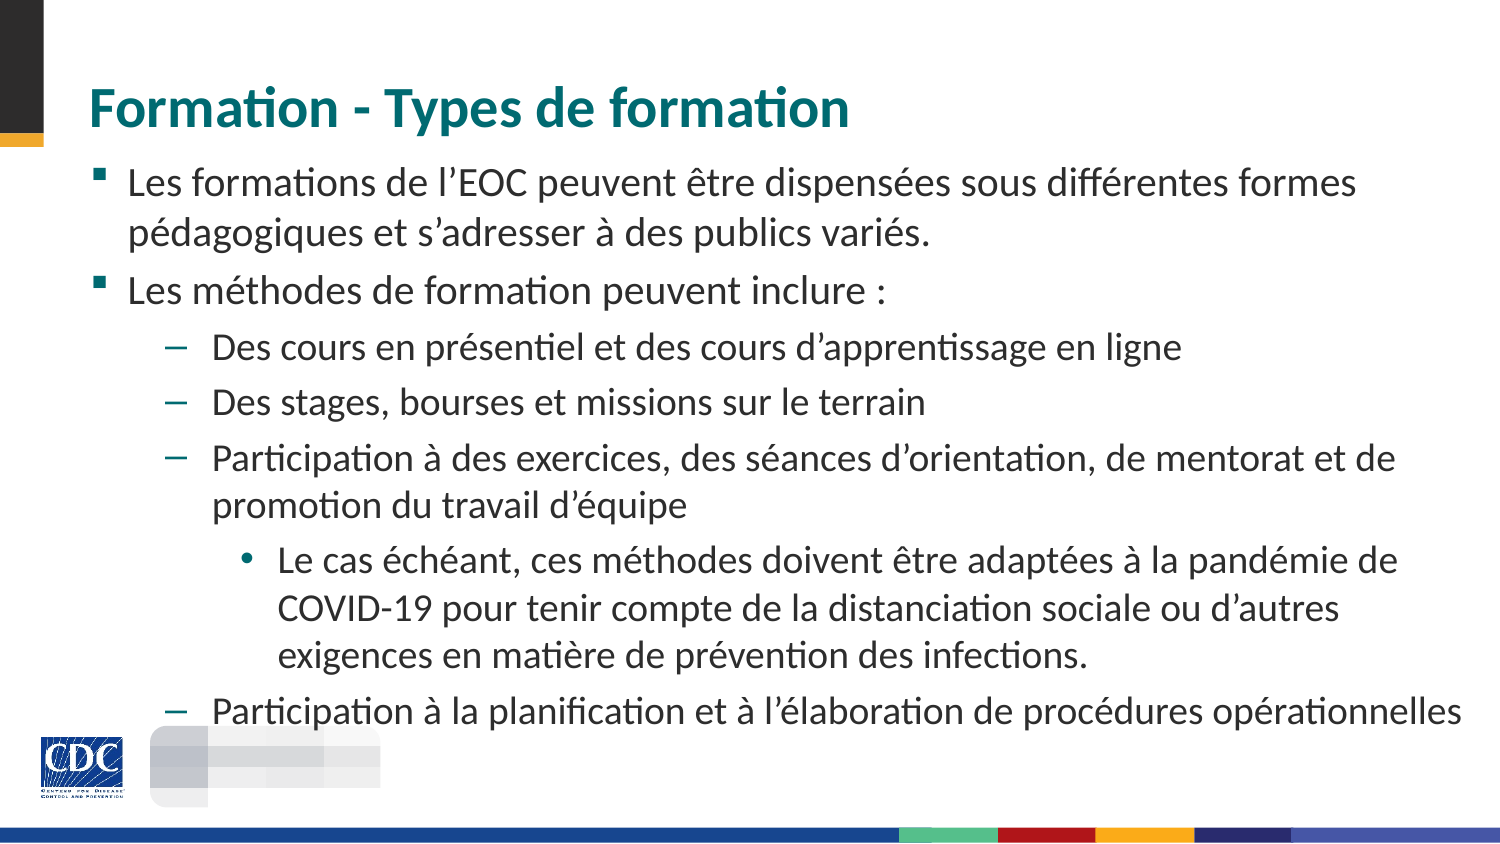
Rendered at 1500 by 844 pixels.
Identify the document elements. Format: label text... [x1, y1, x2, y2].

picture [41, 737, 125, 798]
list Les formations de l’EOC peuvent être dispensées sous différentes formes pédagogiques et s’adresser à des publics variés. Les méthodes de formation peuvent inclure : Des cours en présentiel et des cours d’apprentissage en ligne Des stages, bourses et missions sur le terrain Participation à des exercices, des séances d’orientation, de mentorat et de promotion du travail d’équipe Le cas échéant, ces méthodes doivent être adaptées à la pandémie de COVID-19 pour tenir compte de la distanciation sociale ou d’autres exigences en matière de prévention des infections. Participation à la planification et à l’élaboration de procédures opérationnelles [75, 146, 1485, 738]
title Formation - Types de formation [75, 33, 1425, 146]
